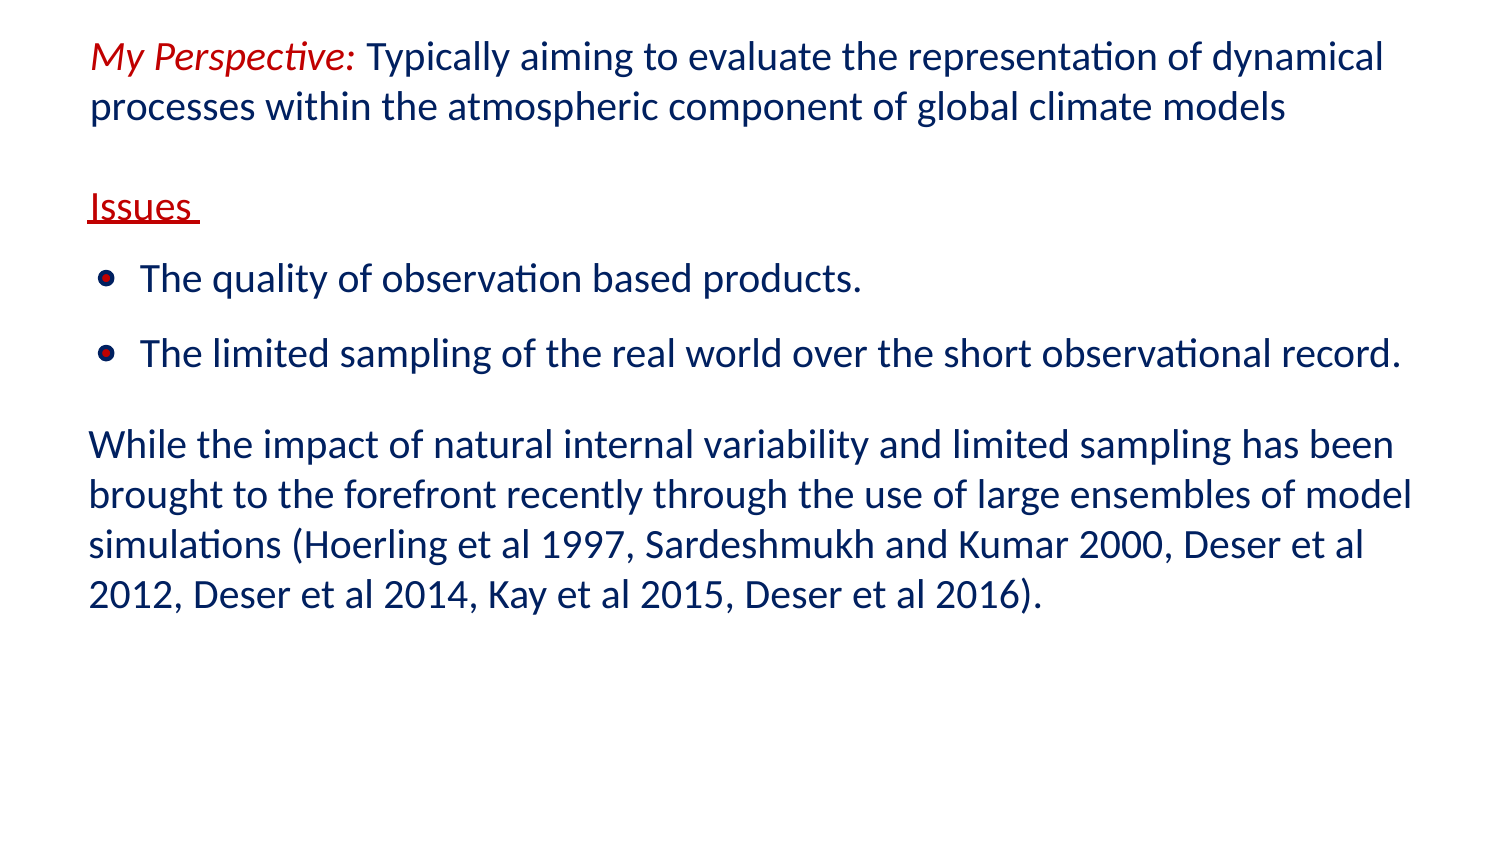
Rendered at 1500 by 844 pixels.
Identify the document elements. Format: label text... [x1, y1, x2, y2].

text_box The quality of observation based products. [125, 243, 1500, 308]
text_box [97, 344, 115, 362]
text_box Issues [75, 171, 1500, 237]
text_box [97, 269, 115, 287]
text_box While the impact of natural internal variability and limited sampling has been brought to the forefront recently through the use of large ensembles of model simulations (Hoerling et al 1997, Sardeshmukh and Kumar 2000, Deser et al 2012, Deser et al 2014, Kay et al 2015, Deser et al 2016). [73, 409, 1449, 625]
text_box The limited sampling of the real world over the short observational record. [124, 318, 1463, 384]
text_box My Perspective: Typically aiming to evaluate the representation of dynamical processes within the atmospheric component of global climate models [75, 21, 1500, 137]
